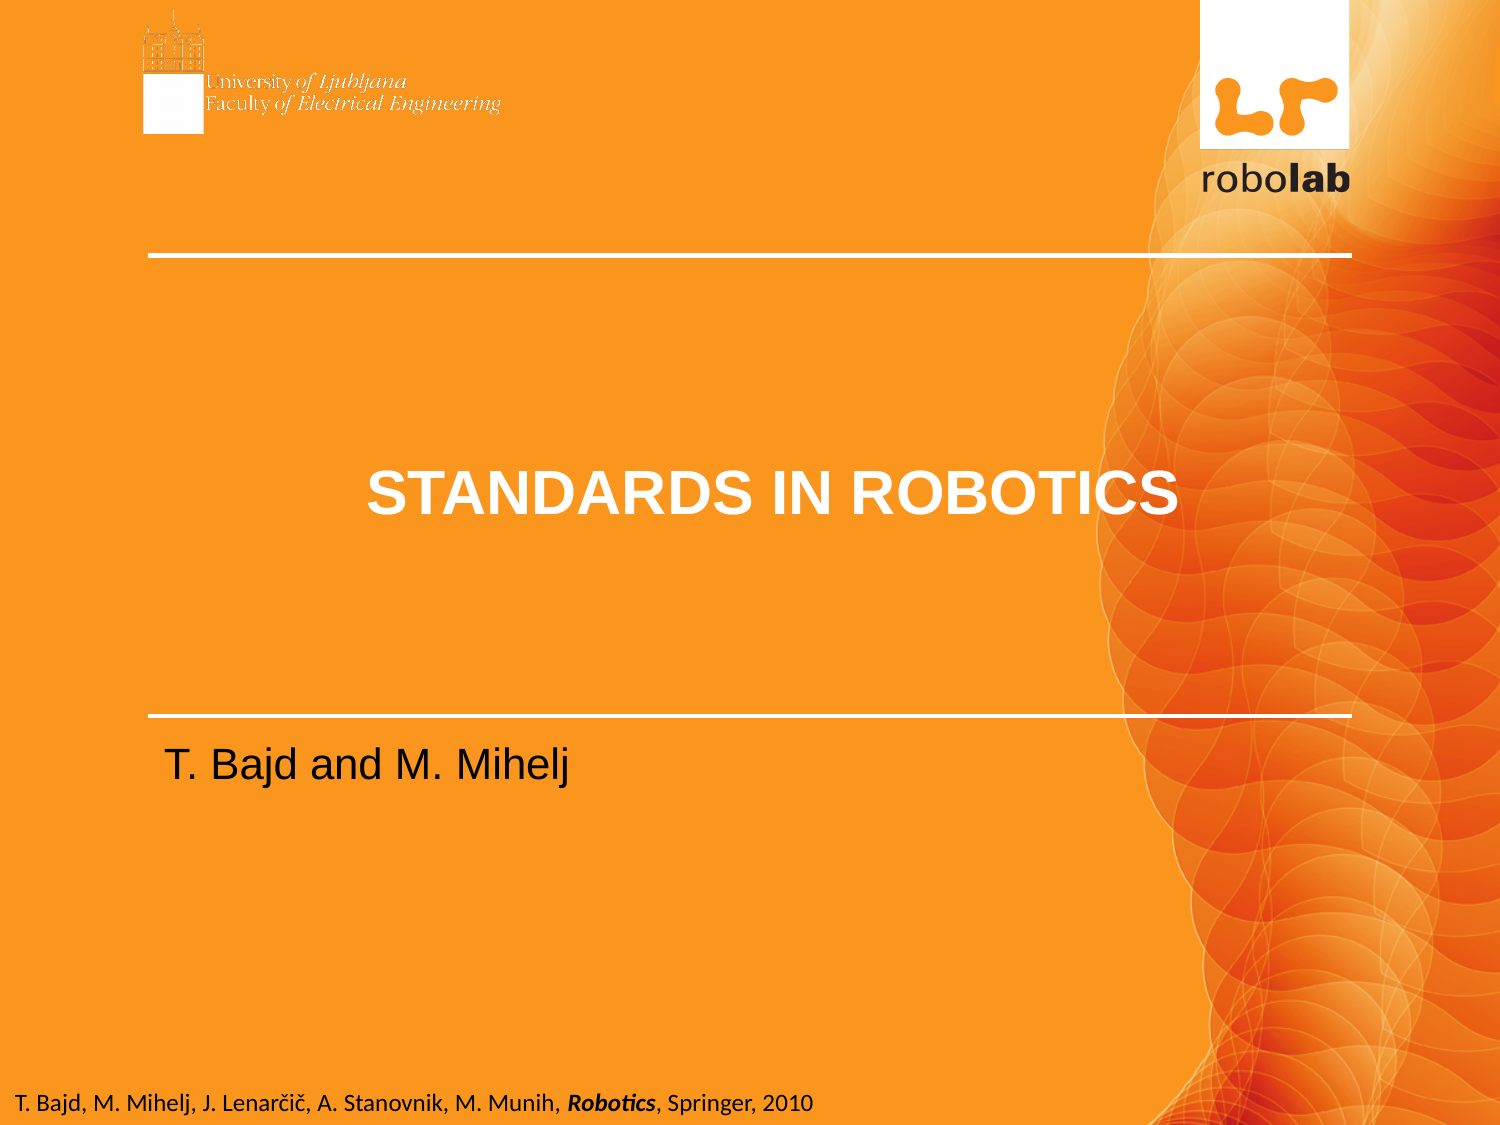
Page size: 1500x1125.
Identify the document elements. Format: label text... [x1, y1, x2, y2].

picture [143, 10, 501, 134]
title STANDARDS IN ROBOTICS [136, 368, 1412, 610]
picture [1033, 0, 1500, 1125]
subtitle T. Bajd and M. Mihelj [148, 727, 1199, 1016]
